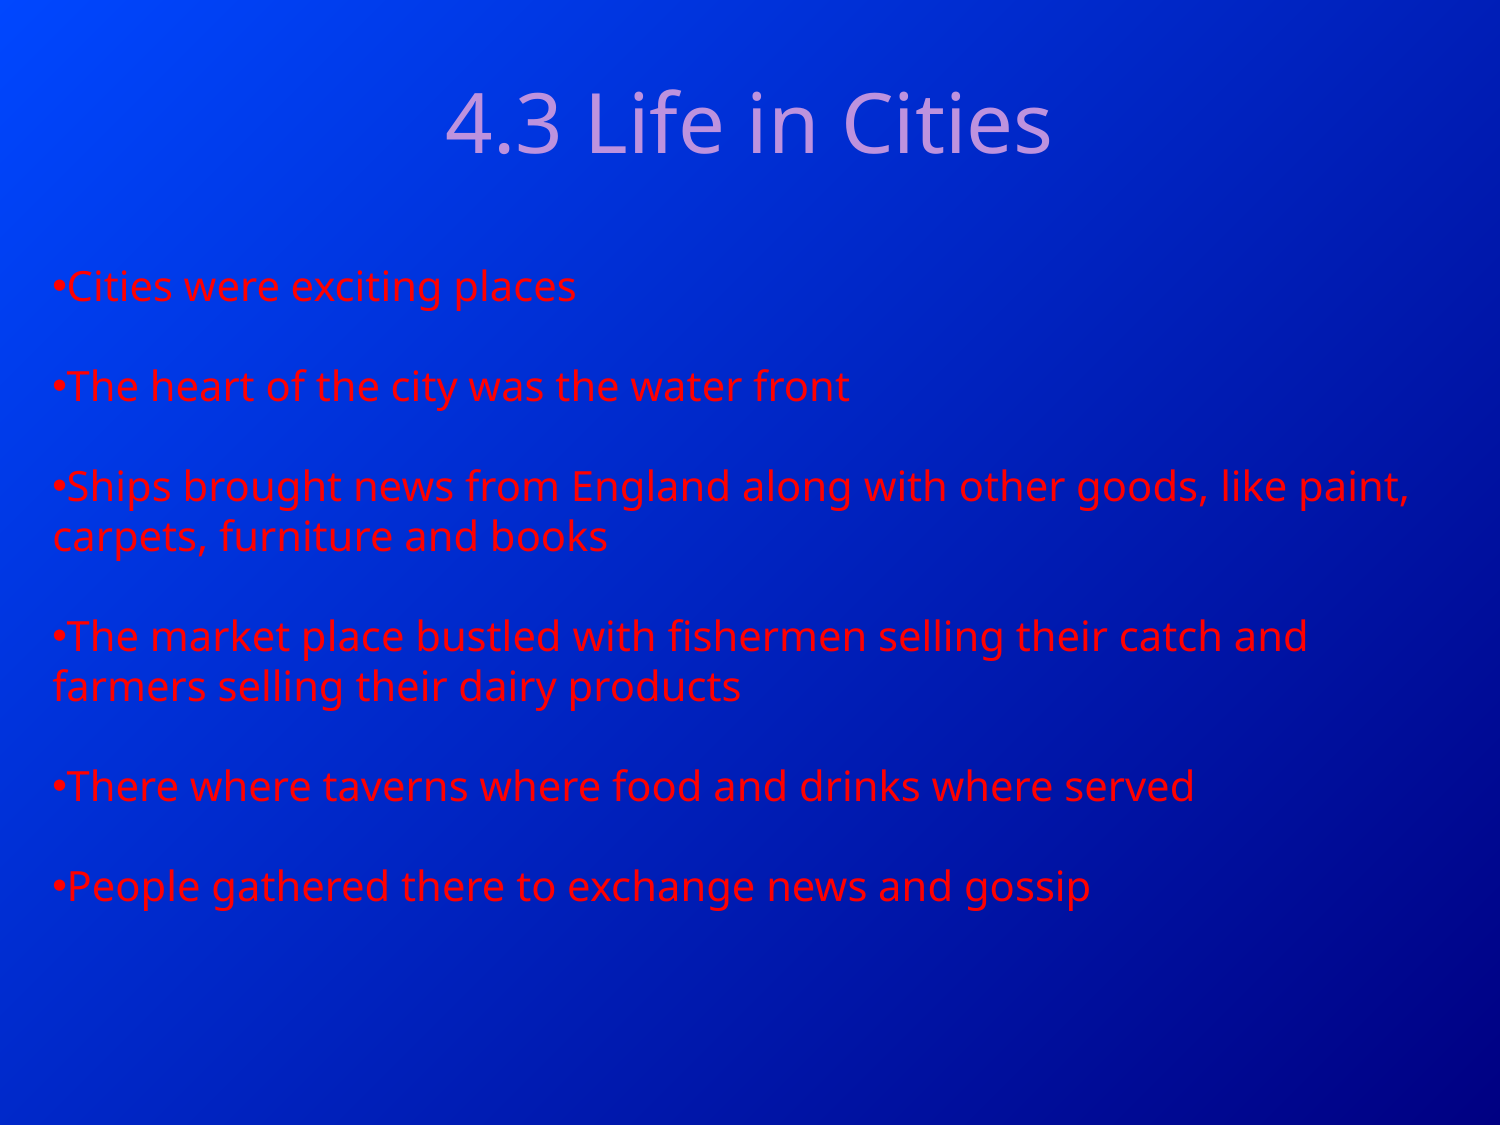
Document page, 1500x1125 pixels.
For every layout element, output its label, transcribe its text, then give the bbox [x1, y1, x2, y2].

text_box 4.3 Life in Cities Cities were exciting places The heart of the city was the water front Ships brought news from England along with other goods, like paint, carpets, furniture and books The market place bustled with fishermen selling their catch and farmers selling their dairy products There where taverns where food and drinks where served People gathered there to exchange news and gossip [37, 62, 1463, 918]
